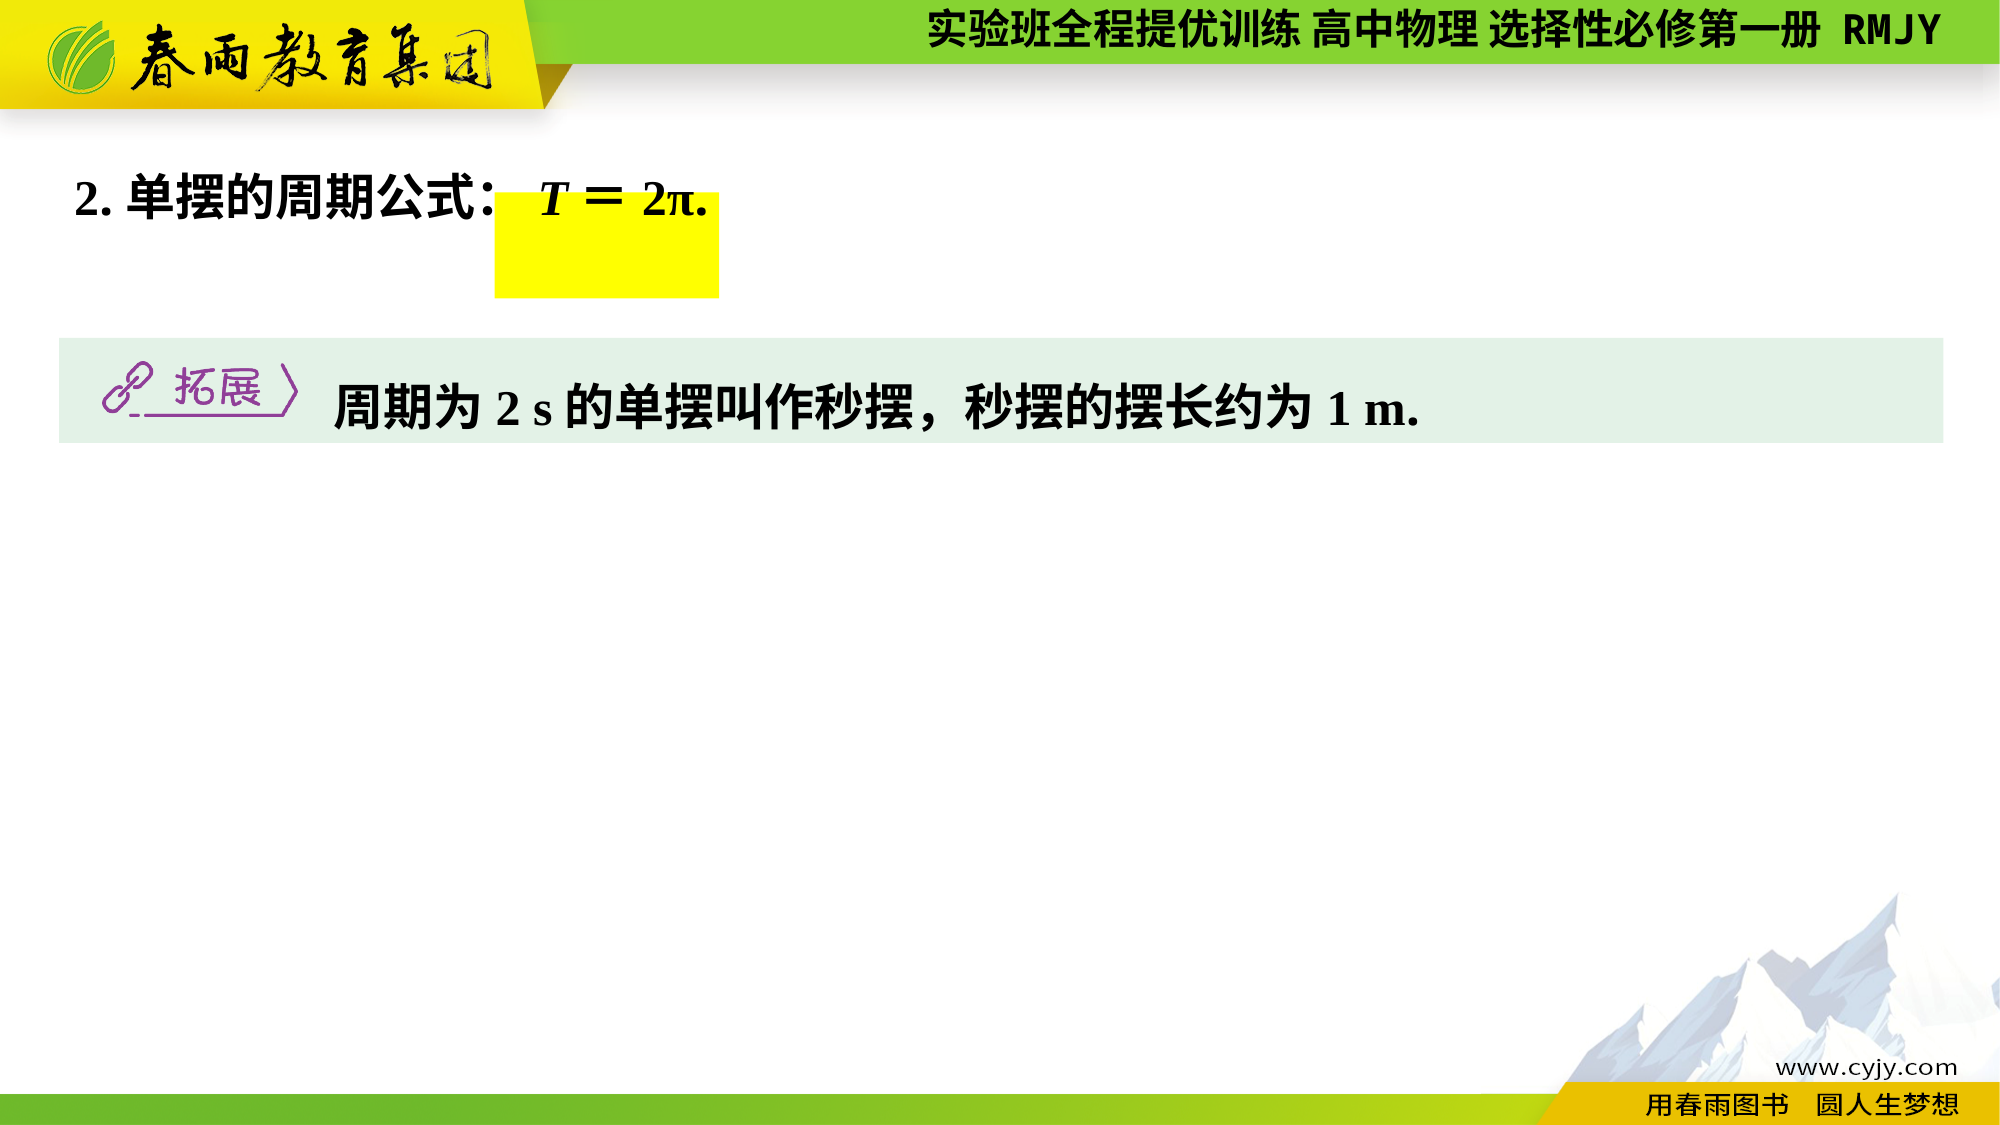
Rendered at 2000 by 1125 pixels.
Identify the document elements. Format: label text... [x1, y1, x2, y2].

picture [0, 0, 2000, 1125]
text_box [494, 192, 720, 299]
text_box 周期为2 s的单摆叫作秒摆，秒摆的摆长约为1 m. [59, 337, 1944, 443]
